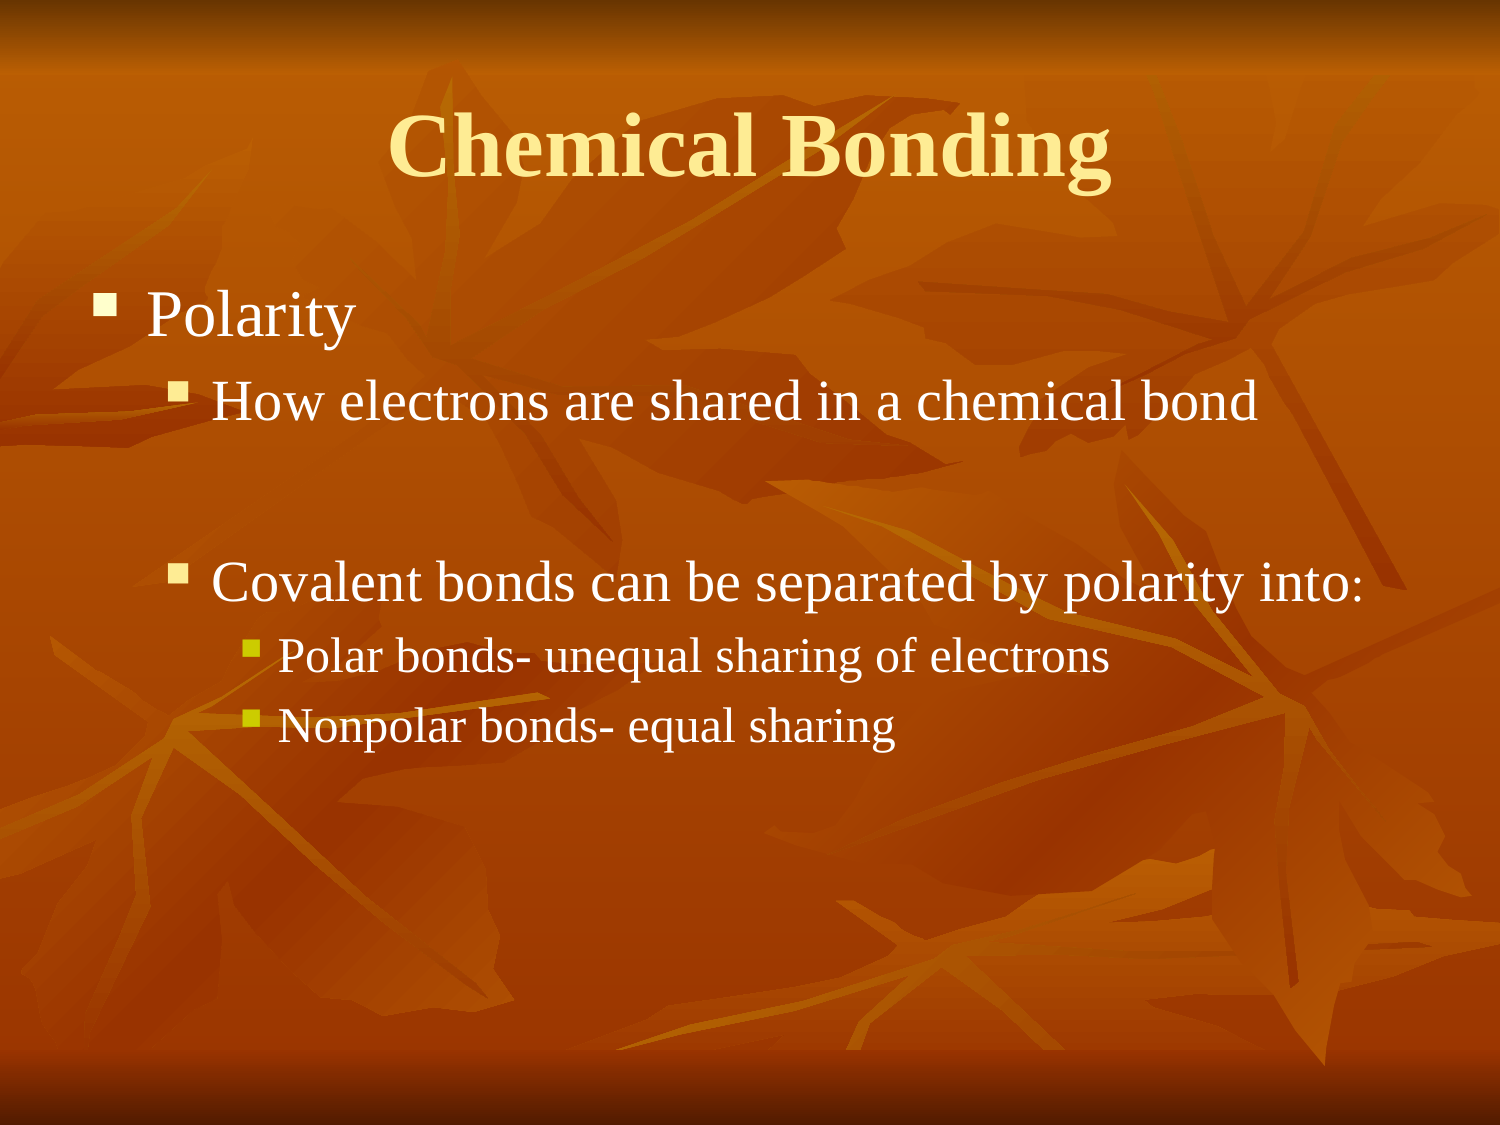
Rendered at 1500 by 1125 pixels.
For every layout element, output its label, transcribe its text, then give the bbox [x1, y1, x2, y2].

list Polarity How electrons are shared in a chemical bond Covalent bonds can be separated by polarity into: Polar bonds- unequal sharing of electrons Nonpolar bonds- equal sharing [74, 262, 1500, 938]
title Chemical Bonding [74, 45, 1426, 234]
